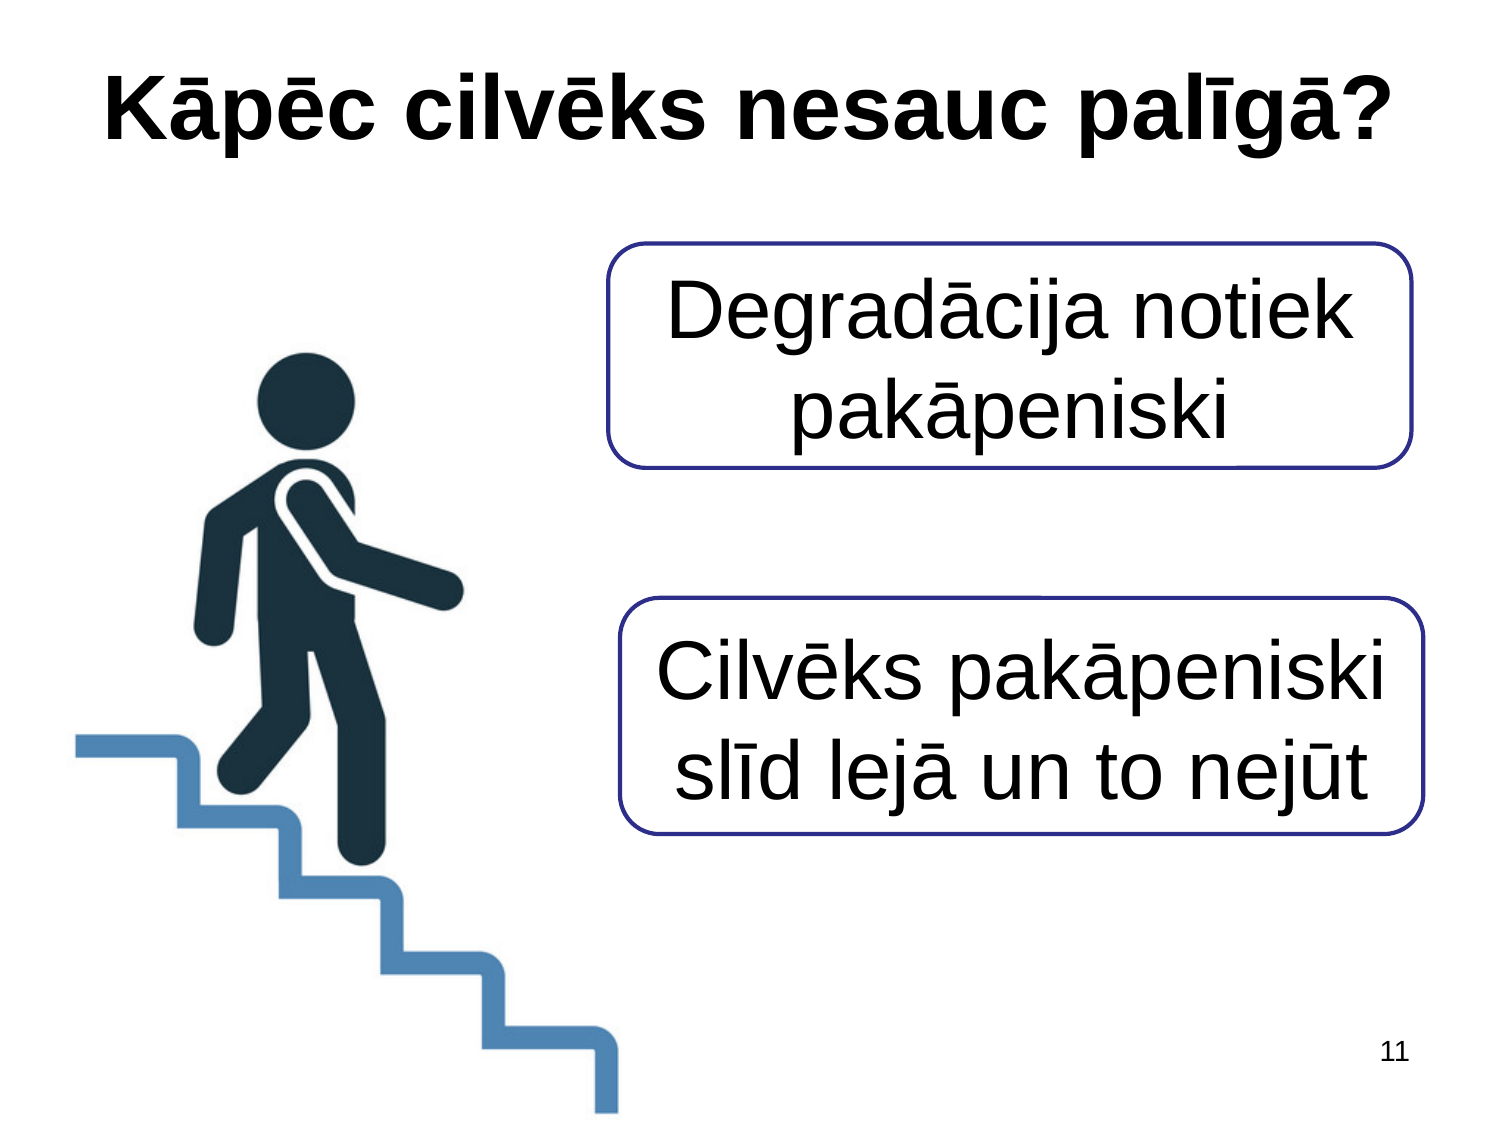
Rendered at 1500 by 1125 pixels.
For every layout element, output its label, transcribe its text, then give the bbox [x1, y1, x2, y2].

picture [0, 243, 869, 1125]
title Kāpēc cilvēks nesauc palīgā? [0, 32, 1500, 173]
text_box Cilvēks pakāpeniski slīd lejā un to nejūt [873, 595, 1426, 837]
text_box Degradācija notiek pakāpeniski [866, 241, 1414, 470]
slide_number 11 [1074, 1024, 1426, 1103]
